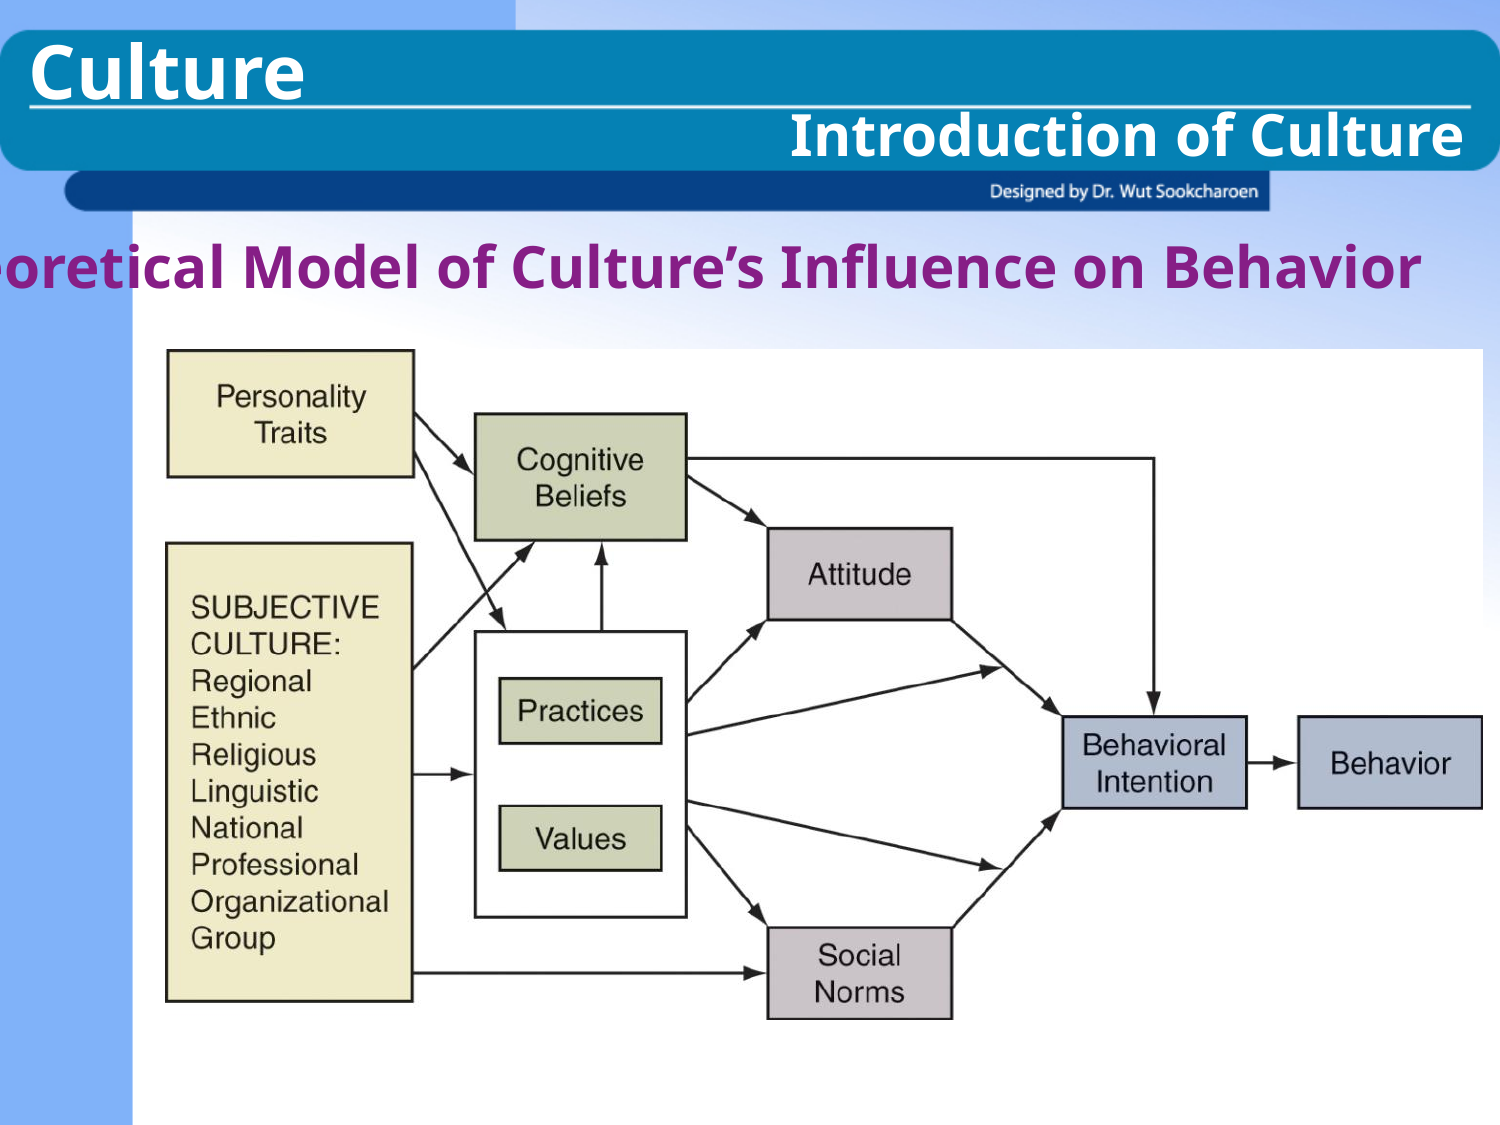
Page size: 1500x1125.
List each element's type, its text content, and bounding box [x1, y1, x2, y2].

text_box A Theoretical Model of Culture’s Influence on Behavior [0, 222, 1439, 308]
picture [0, 146, 1500, 1125]
picture [0, 0, 1500, 54]
text_box Culture [13, 32, 1475, 107]
text_box Introduction of Culture [37, 108, 1481, 172]
